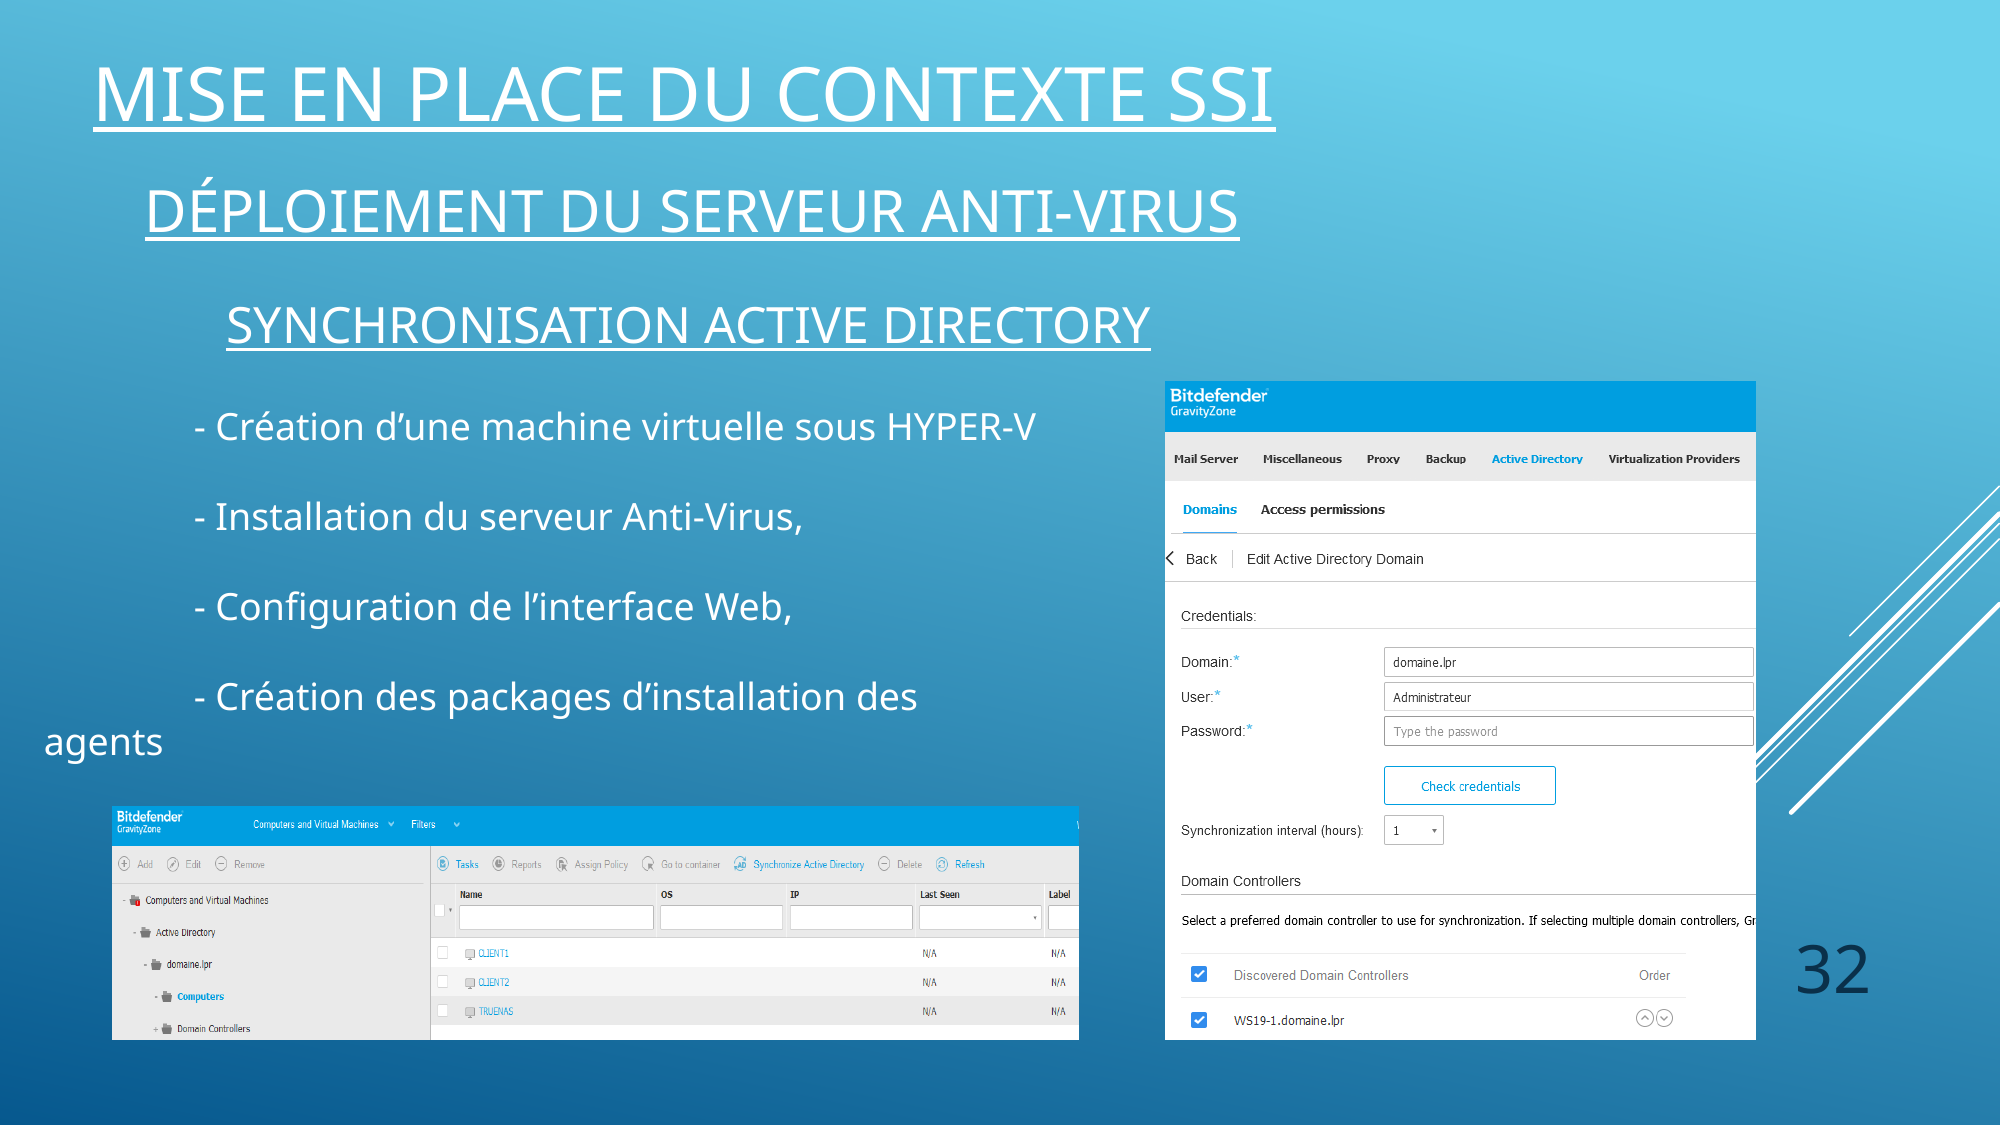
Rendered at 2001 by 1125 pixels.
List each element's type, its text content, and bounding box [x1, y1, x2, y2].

picture [127, 828, 137, 832]
picture [1172, 389, 1180, 401]
text_box Synchronisation active directory [211, 260, 1612, 388]
picture [169, 815, 180, 821]
text_box - Création d’une machine virtuelle sous HYPER-V - Installation du serveur Anti-Virus, - Configuration de l’interface Web, - Création des packages d’installation des agents [29, 350, 1054, 816]
picture [118, 811, 123, 821]
picture [111, 847, 1079, 1040]
picture [1248, 389, 1254, 401]
title Déploiement Du serveur Anti-Virus [129, 145, 1552, 273]
picture [1197, 389, 1203, 401]
picture [135, 811, 145, 821]
text_box Mise en place du contexte ssi [77, 27, 1500, 155]
picture [1236, 393, 1246, 401]
picture [1165, 433, 1756, 1040]
slide_number 32 [1756, 915, 1888, 1025]
picture [151, 815, 159, 821]
